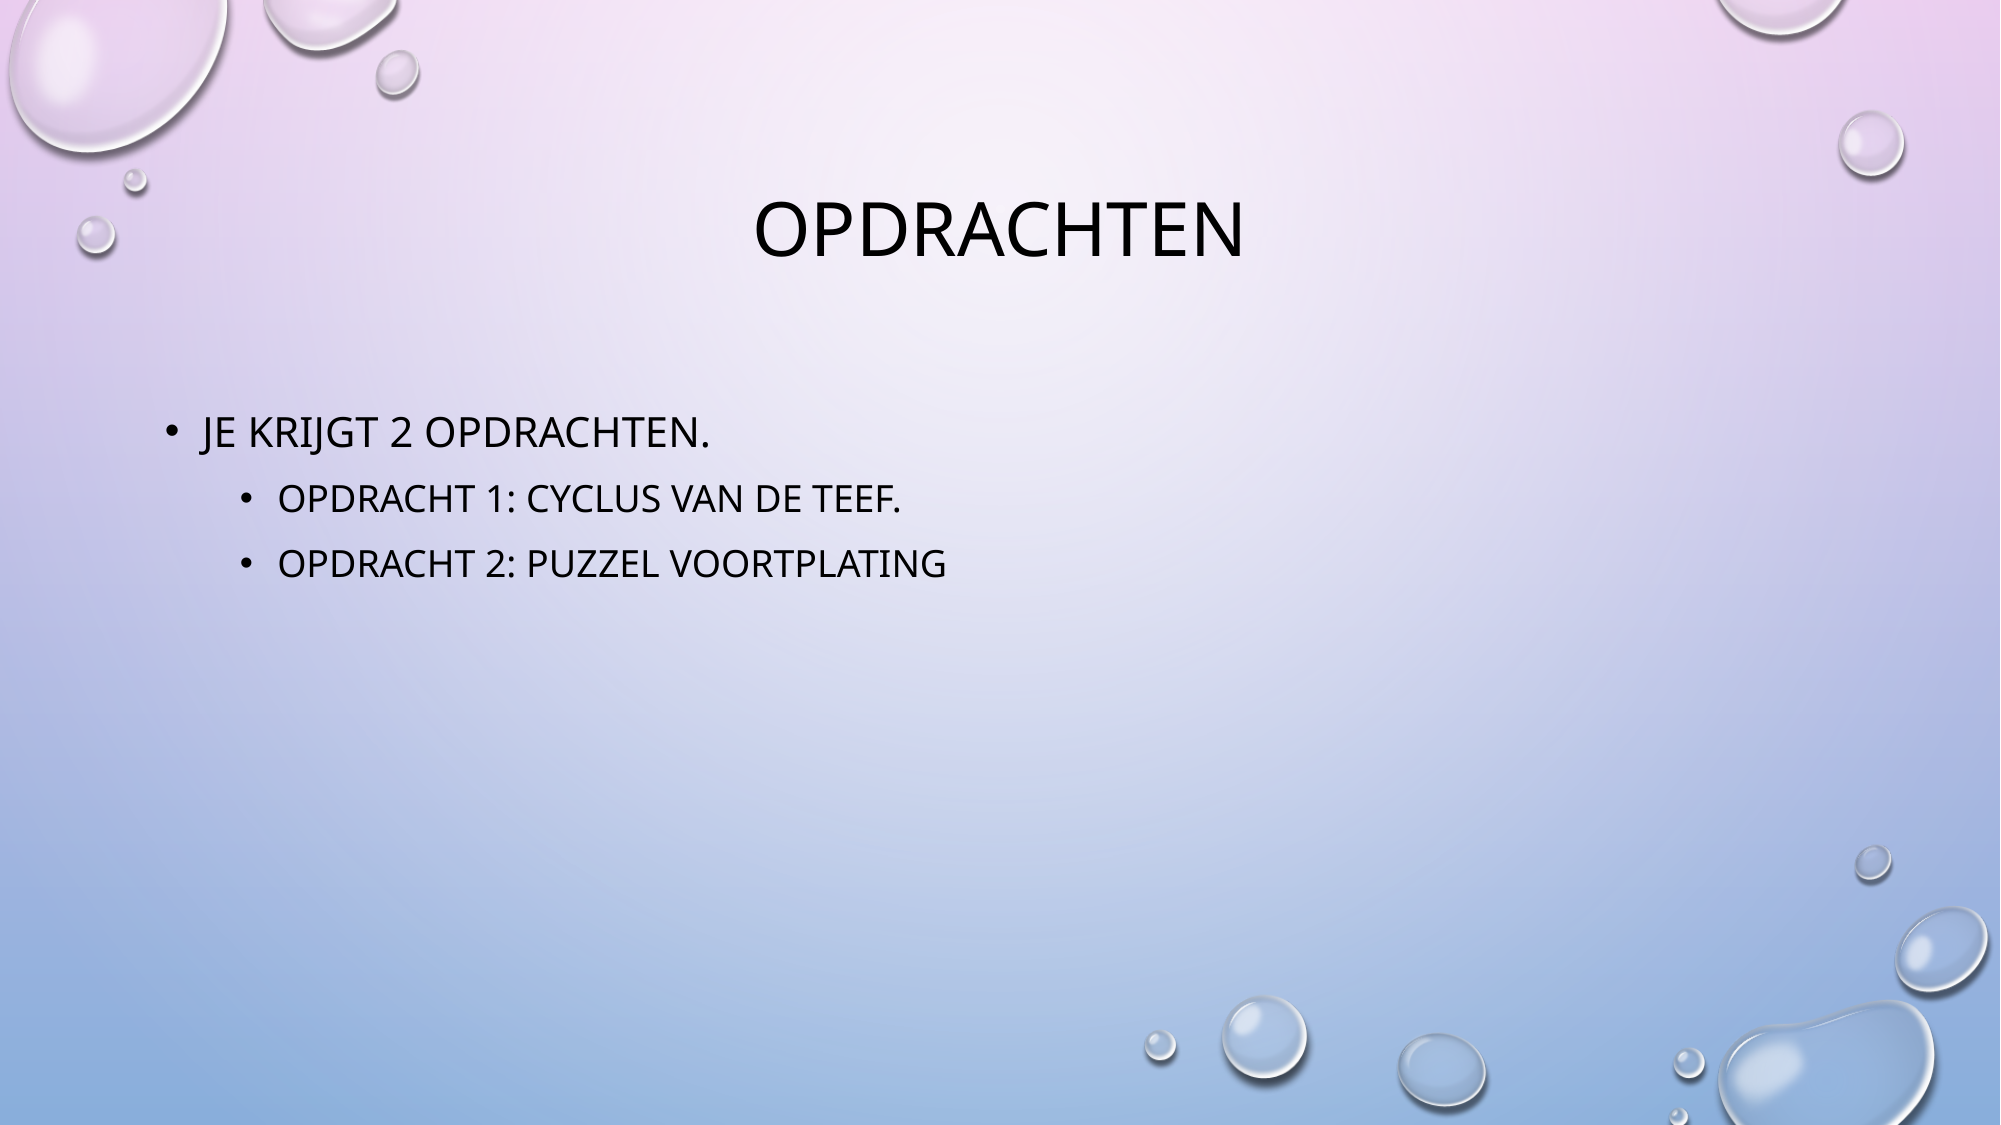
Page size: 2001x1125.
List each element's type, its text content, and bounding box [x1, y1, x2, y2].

picture [0, 0, 2000, 1125]
list Je krijgt 2 opdrachten. Opdracht 1: cyclus van de teef. Opdracht 2: puzzel voortplating [149, 388, 1850, 950]
title opdrachten [149, 101, 1851, 364]
